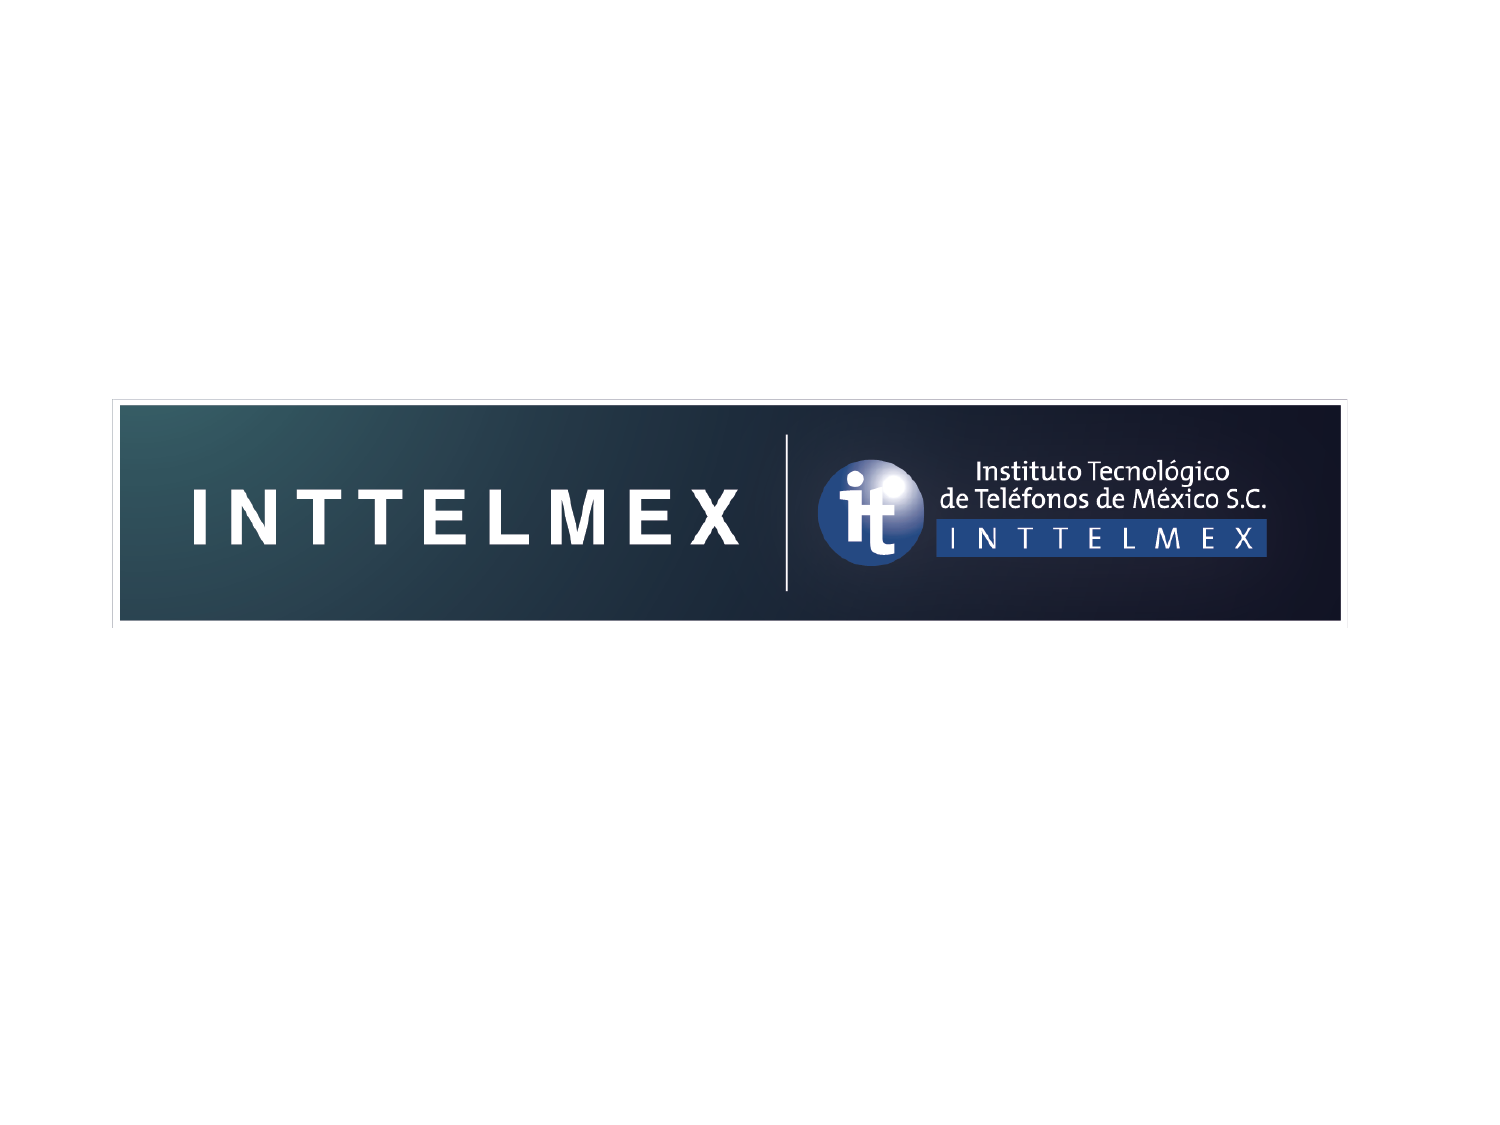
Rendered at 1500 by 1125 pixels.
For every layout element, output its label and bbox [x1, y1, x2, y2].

picture [88, 385, 1371, 642]
